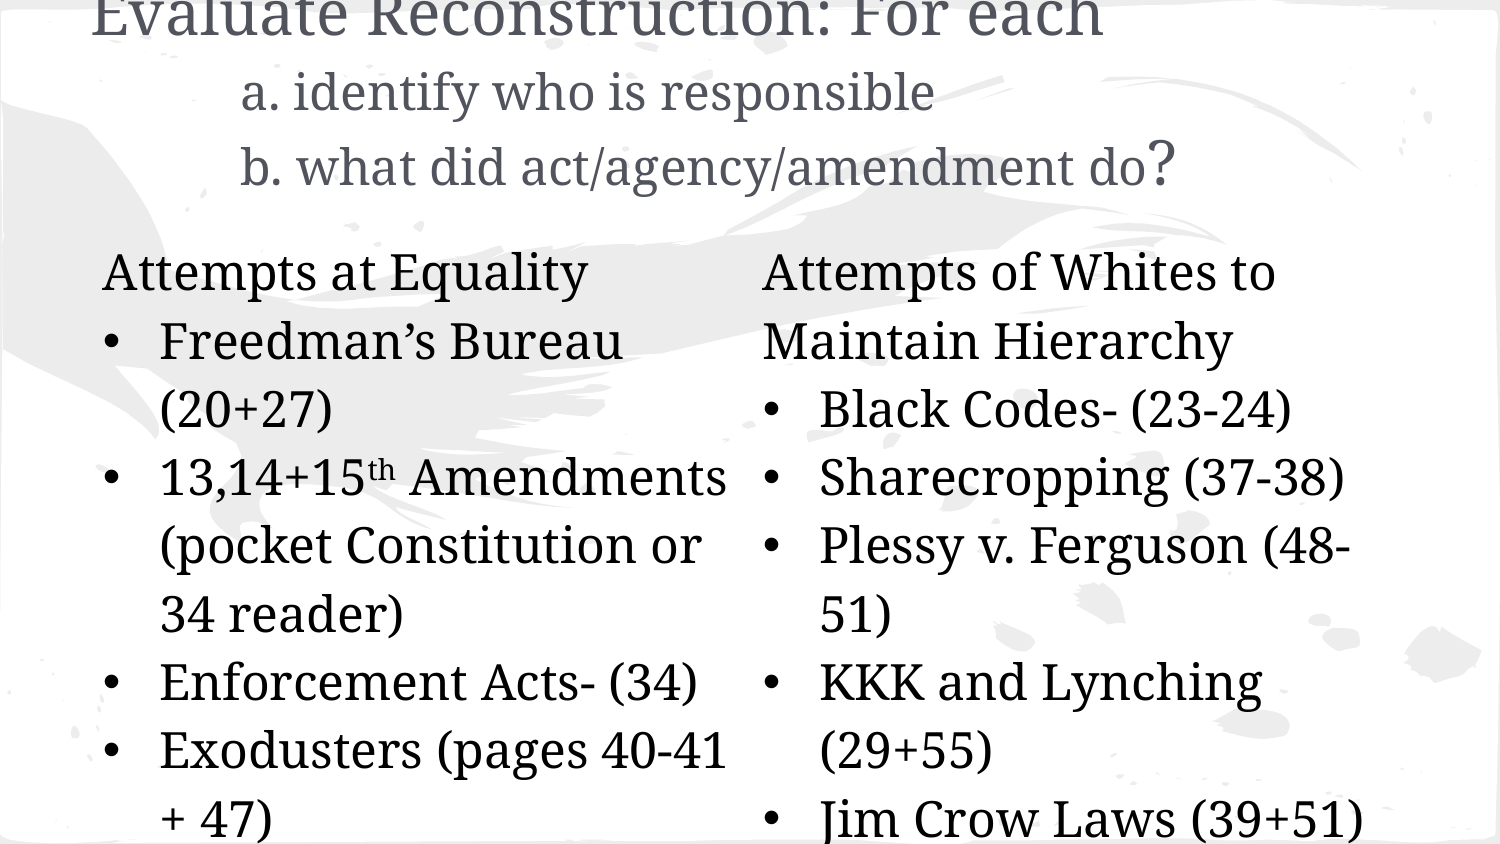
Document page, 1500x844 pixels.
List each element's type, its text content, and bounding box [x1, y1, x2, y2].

table_header Attempts at Equality Freedman’s Bureau (20+27) 13,14+15th Amendments (pocket Constitution or 34 reader) Enforcement Acts- (34) Exodusters (pages 40-41 + 47) [88, 230, 748, 844]
table_header Attempts of Whites to Maintain Hierarchy Black Codes- (23-24) Sharecropping (37-38) Plessy v. Ferguson (48-51) KKK and Lynching (29+55) Jim Crow Laws (39+51) [748, 230, 1408, 844]
title Evaluate Reconstruction: For each a. identify who is responsible b. what did act/agency/amendment do? [75, 41, 1425, 213]
